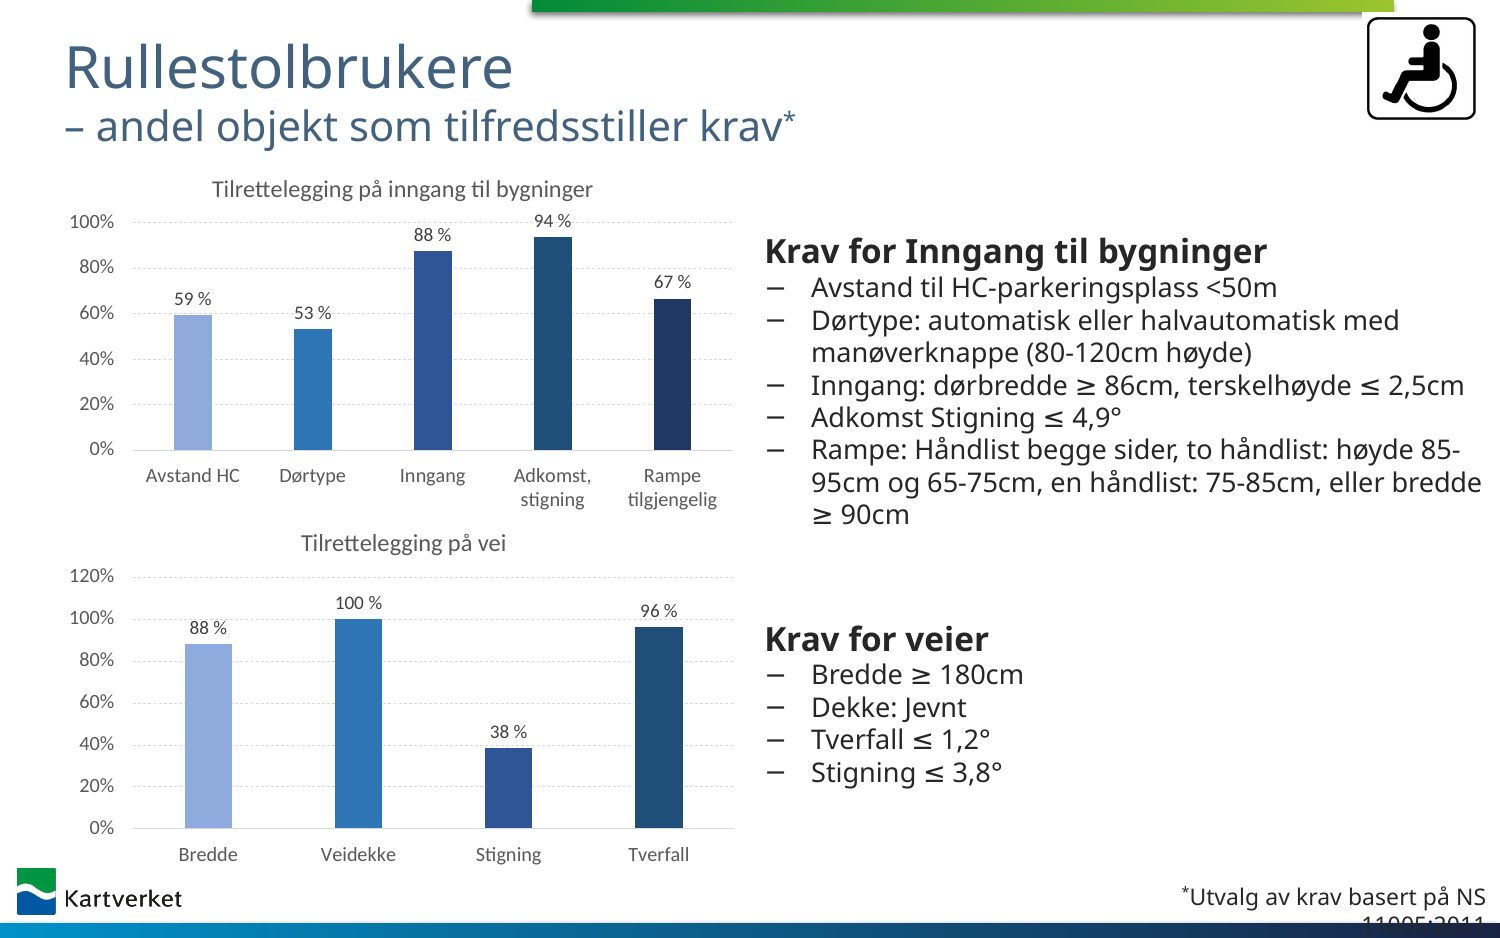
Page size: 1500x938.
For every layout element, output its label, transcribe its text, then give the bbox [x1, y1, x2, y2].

picture [62, 166, 744, 519]
text_box Krav for Inngang til bygninger Avstand til HC-parkeringsplass <50m Dørtype: automatisk eller halvautomatisk med manøverknappe (80-120cm høyde) Inngang: dørbredde ≥ 86cm, terskelhøyde ≤ 2,5cm Adkomst Stigning ≤ 4,9° Rampe: Håndlist begge sider, to håndlist: høyde 85-95cm og 65-75cm, en håndlist: 75-85cm, eller bredde ≥ 90cm [749, 223, 1500, 538]
text_box *Utvalg av krav basert på NS 11005:2011 [1068, 873, 1500, 938]
text_box Krav for veier Bredde ≥ 180cm Dekke: Jevnt Tverfall ≤ 1,2° Stigning ≤ 3,8° [749, 610, 1500, 795]
picture [1362, 12, 1481, 126]
picture [62, 520, 746, 874]
text_box Rullestolbrukere – andel objekt som tilfredsstiller krav* [49, 25, 1431, 158]
